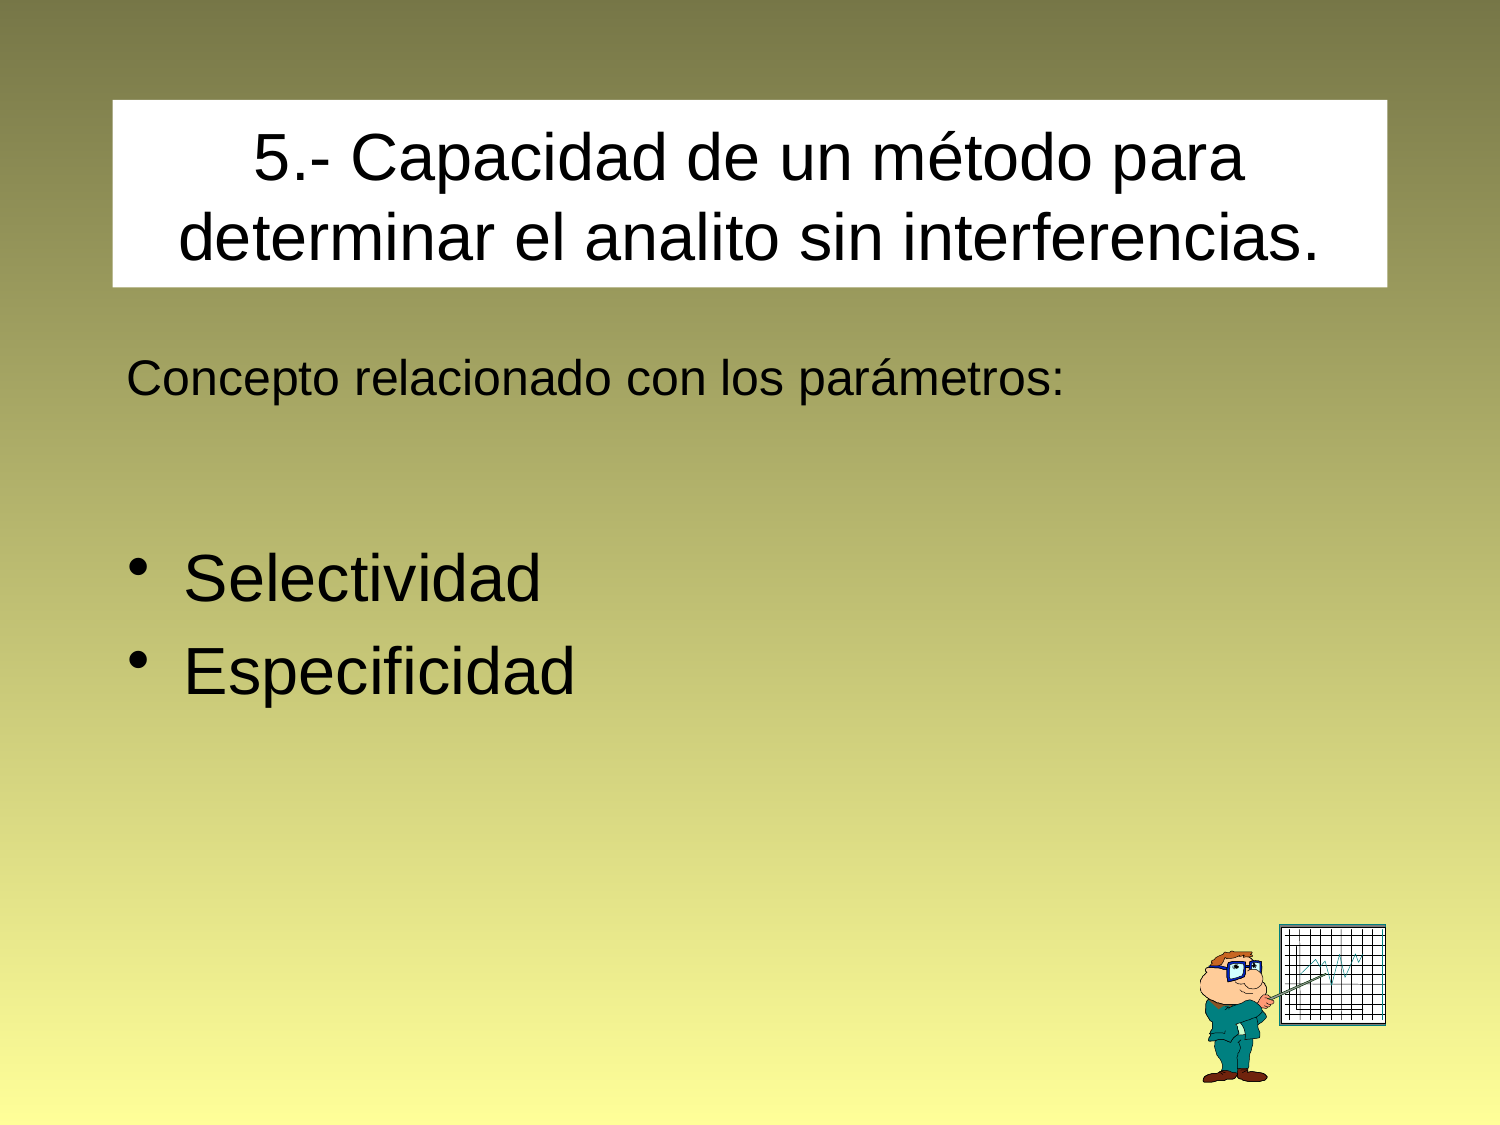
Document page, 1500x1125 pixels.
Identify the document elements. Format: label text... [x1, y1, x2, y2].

list Selectividad Especificidad [112, 526, 1388, 1001]
title 5.- Capacidad de un método para determinar el analito sin interferencias. [112, 99, 1388, 288]
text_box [1199, 924, 1387, 1083]
text_box Concepto relacionado con los parámetros: [112, 337, 1093, 413]
